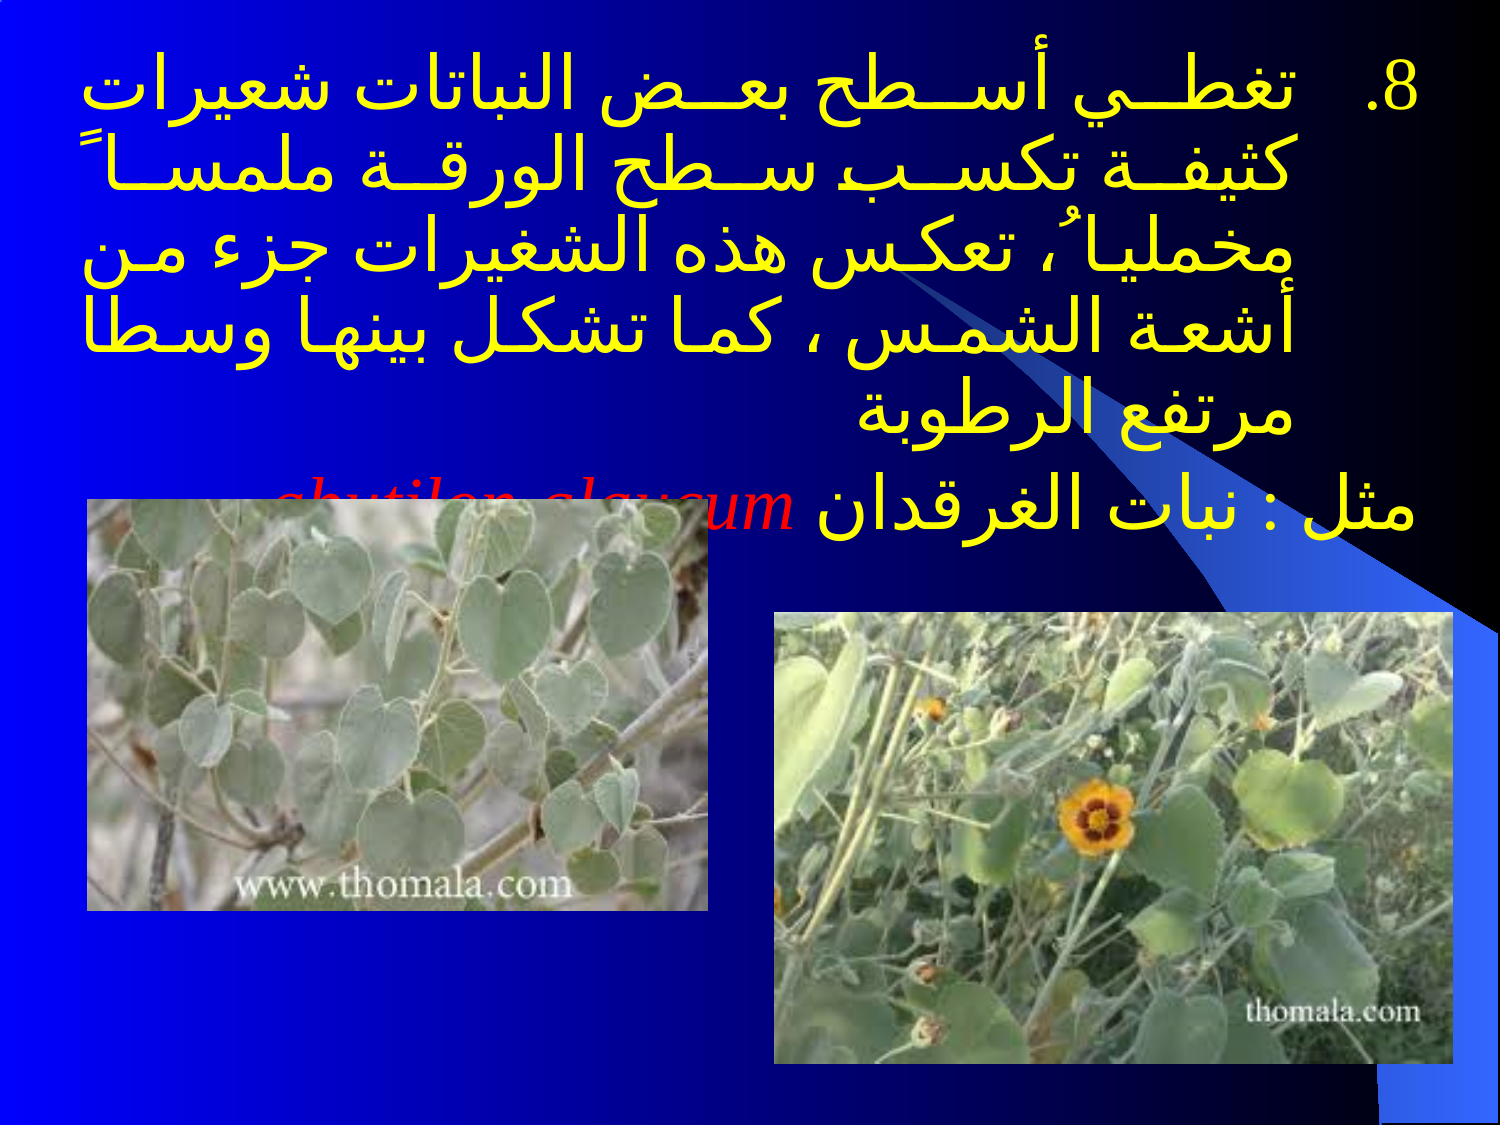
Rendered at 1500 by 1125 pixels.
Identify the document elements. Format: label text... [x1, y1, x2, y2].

picture [87, 499, 708, 912]
picture [774, 612, 1453, 1064]
list تغطي أسطح بعض النباتات شعيرات كثيفة تكسب سطح الورقة ملمسا ً مخمليا ُ، تعكس هذه الشغيرات جزء من أشعة الشمس ، كما تشكل بينها وسطا مرتفع الرطوبة مثل : نبات الغرقدان abutilon glaucum [49, 37, 1451, 1076]
